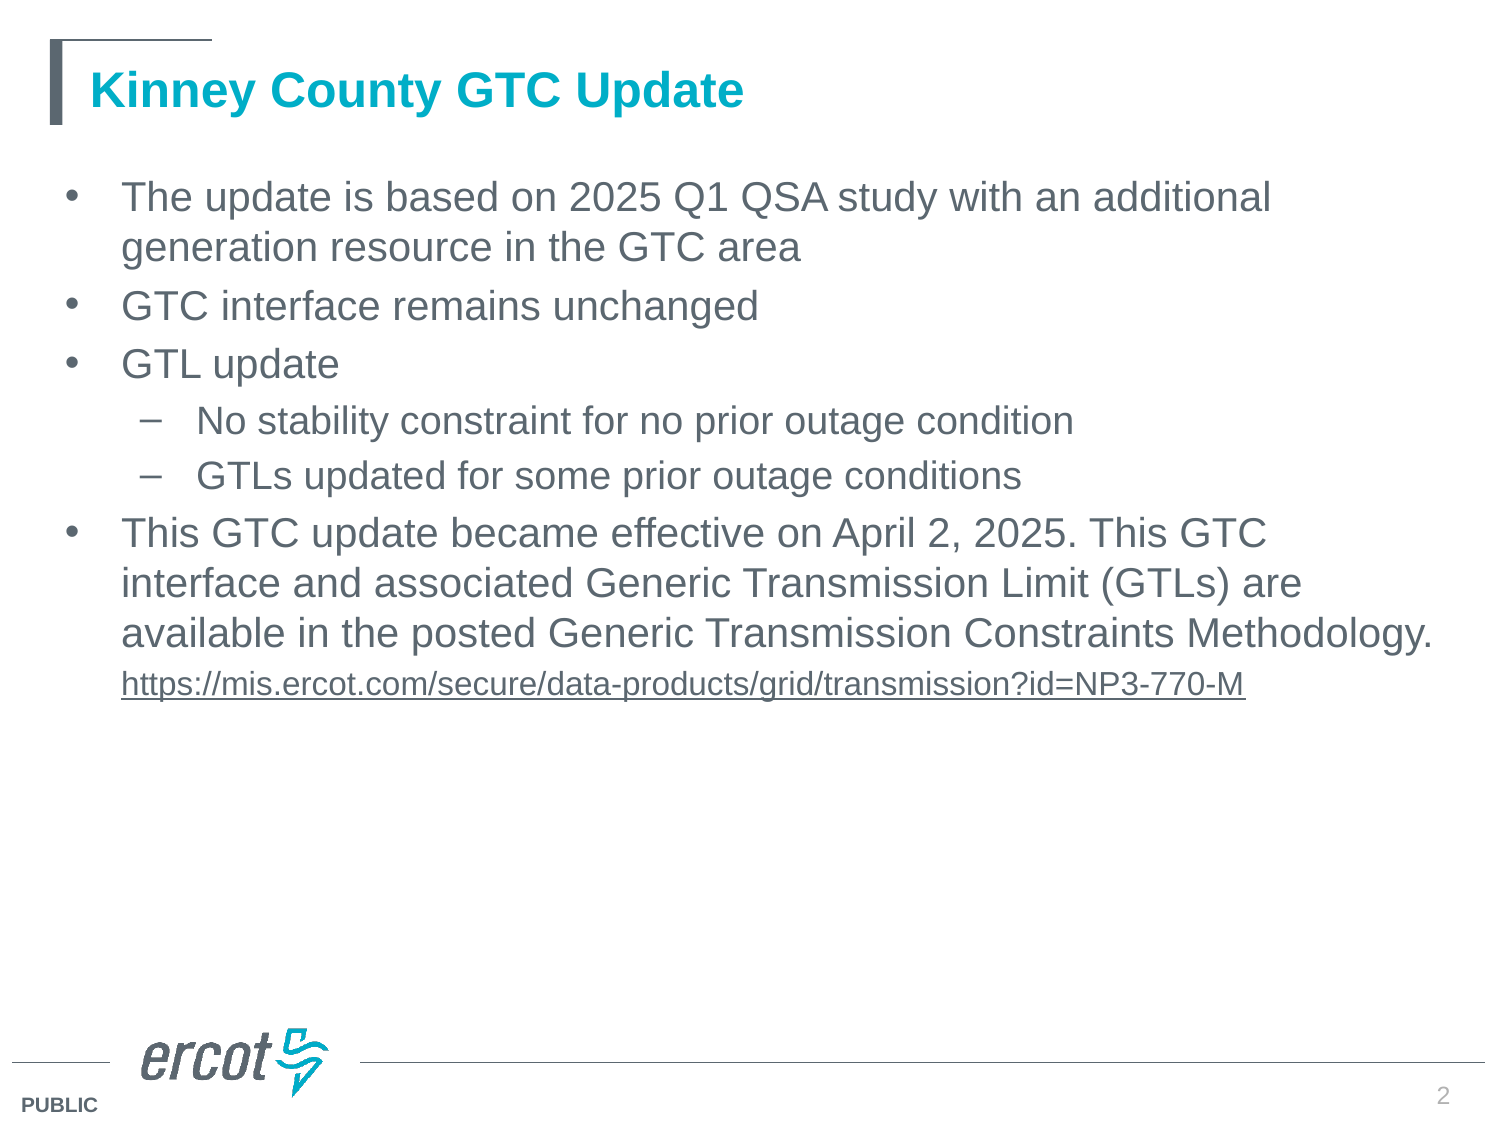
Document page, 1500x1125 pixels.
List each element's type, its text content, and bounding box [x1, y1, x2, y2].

title Kinney County GTC Update [75, 50, 1500, 150]
picture [137, 1024, 332, 1100]
slide_number 2 [1400, 1076, 1488, 1113]
list The update is based on 2025 Q1 QSA study with an additional generation resource in the GTC area GTC interface remains unchanged GTL update No stability constraint for no prior outage condition GTLs updated for some prior outage conditions This GTC update became effective on April 2, 2025. This GTC interface and associated Generic Transmission Limit (GTLs) are available in the posted Generic Transmission Constraints Methodology. https://mis.ercot.com/secure/data-products/grid/transmission?id=NP3-770-M [50, 162, 1450, 992]
